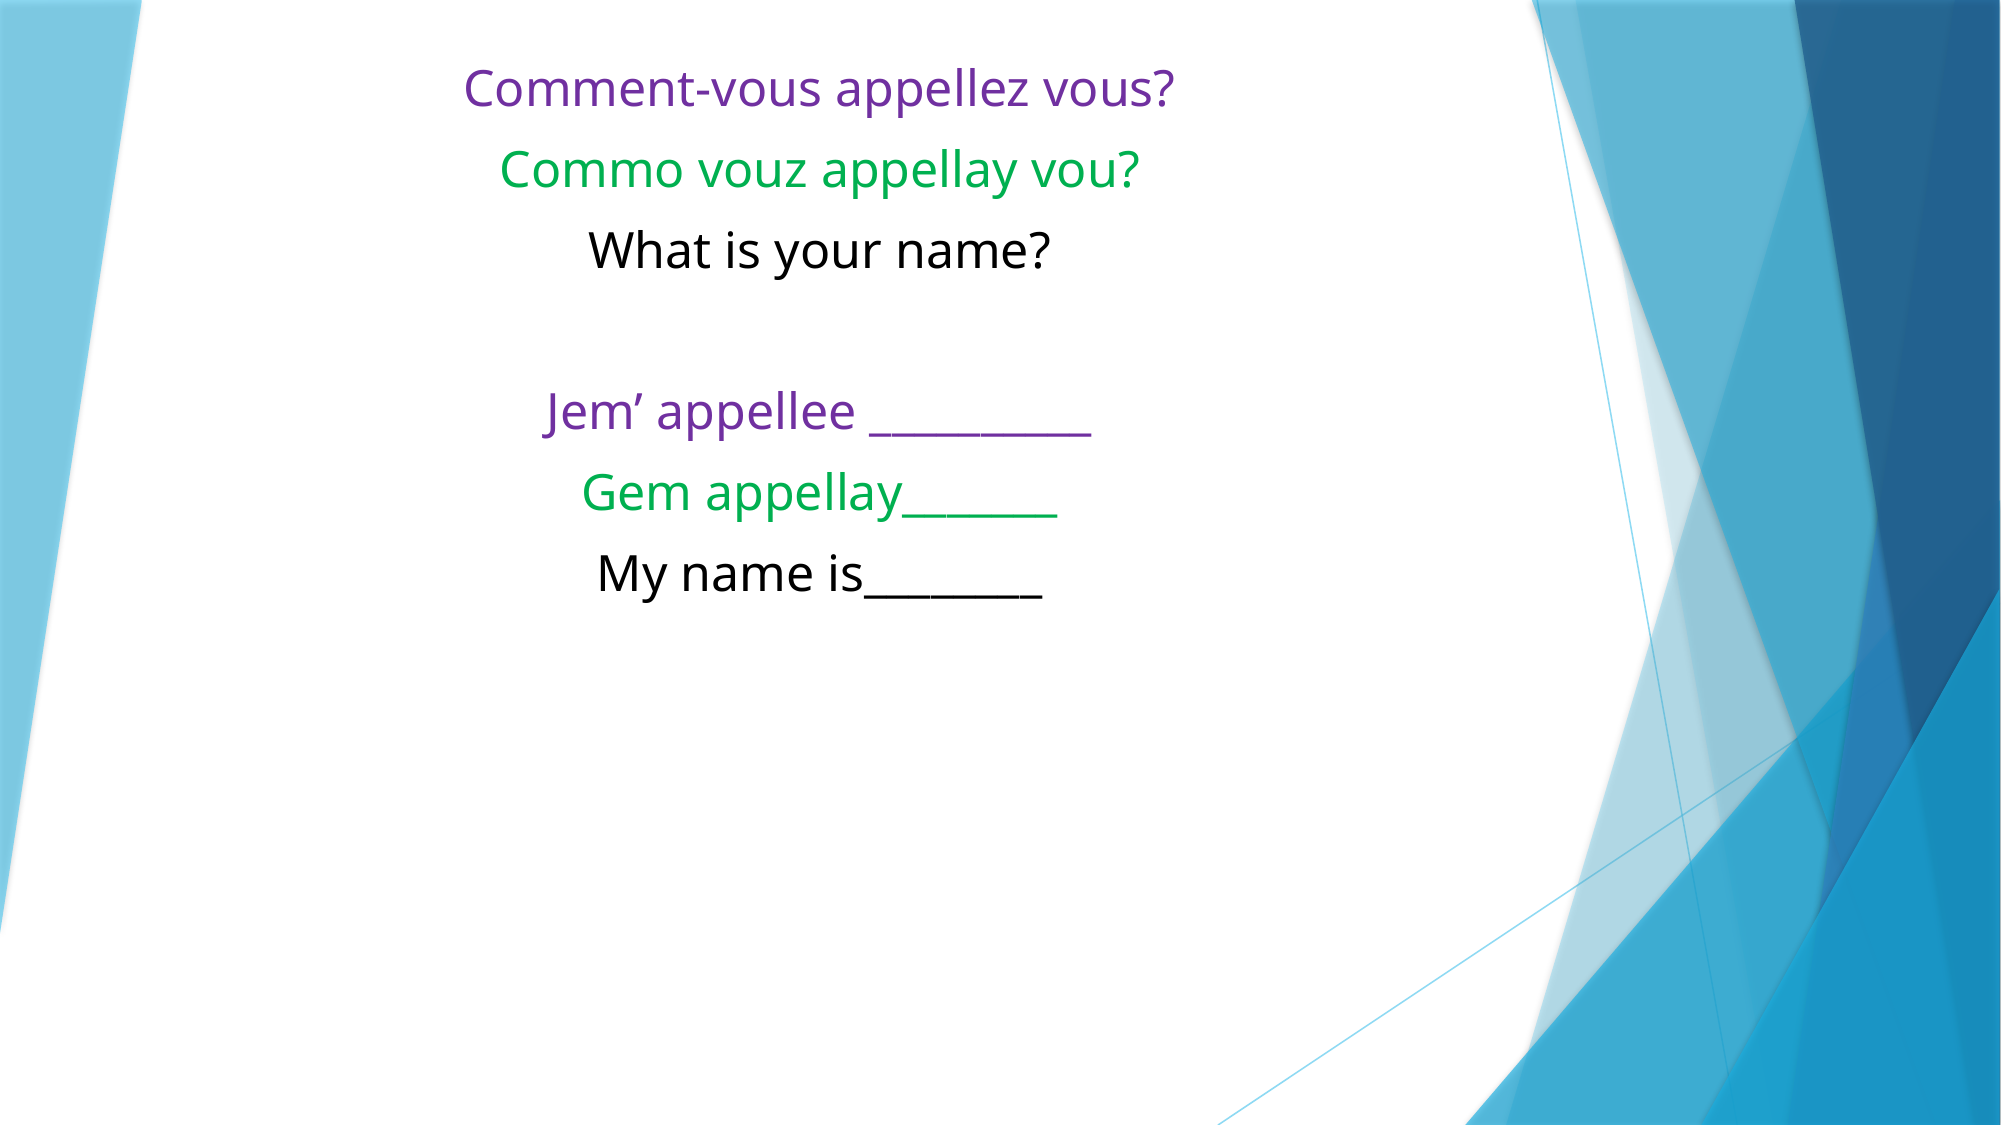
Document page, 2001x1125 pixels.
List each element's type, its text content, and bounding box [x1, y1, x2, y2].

subtitle Comment-vous appellez vous? Commo vouz appellay vou? What is your name? Jem’ appellee __________ Gem appellay_______ My name is________ [182, 48, 1457, 1061]
